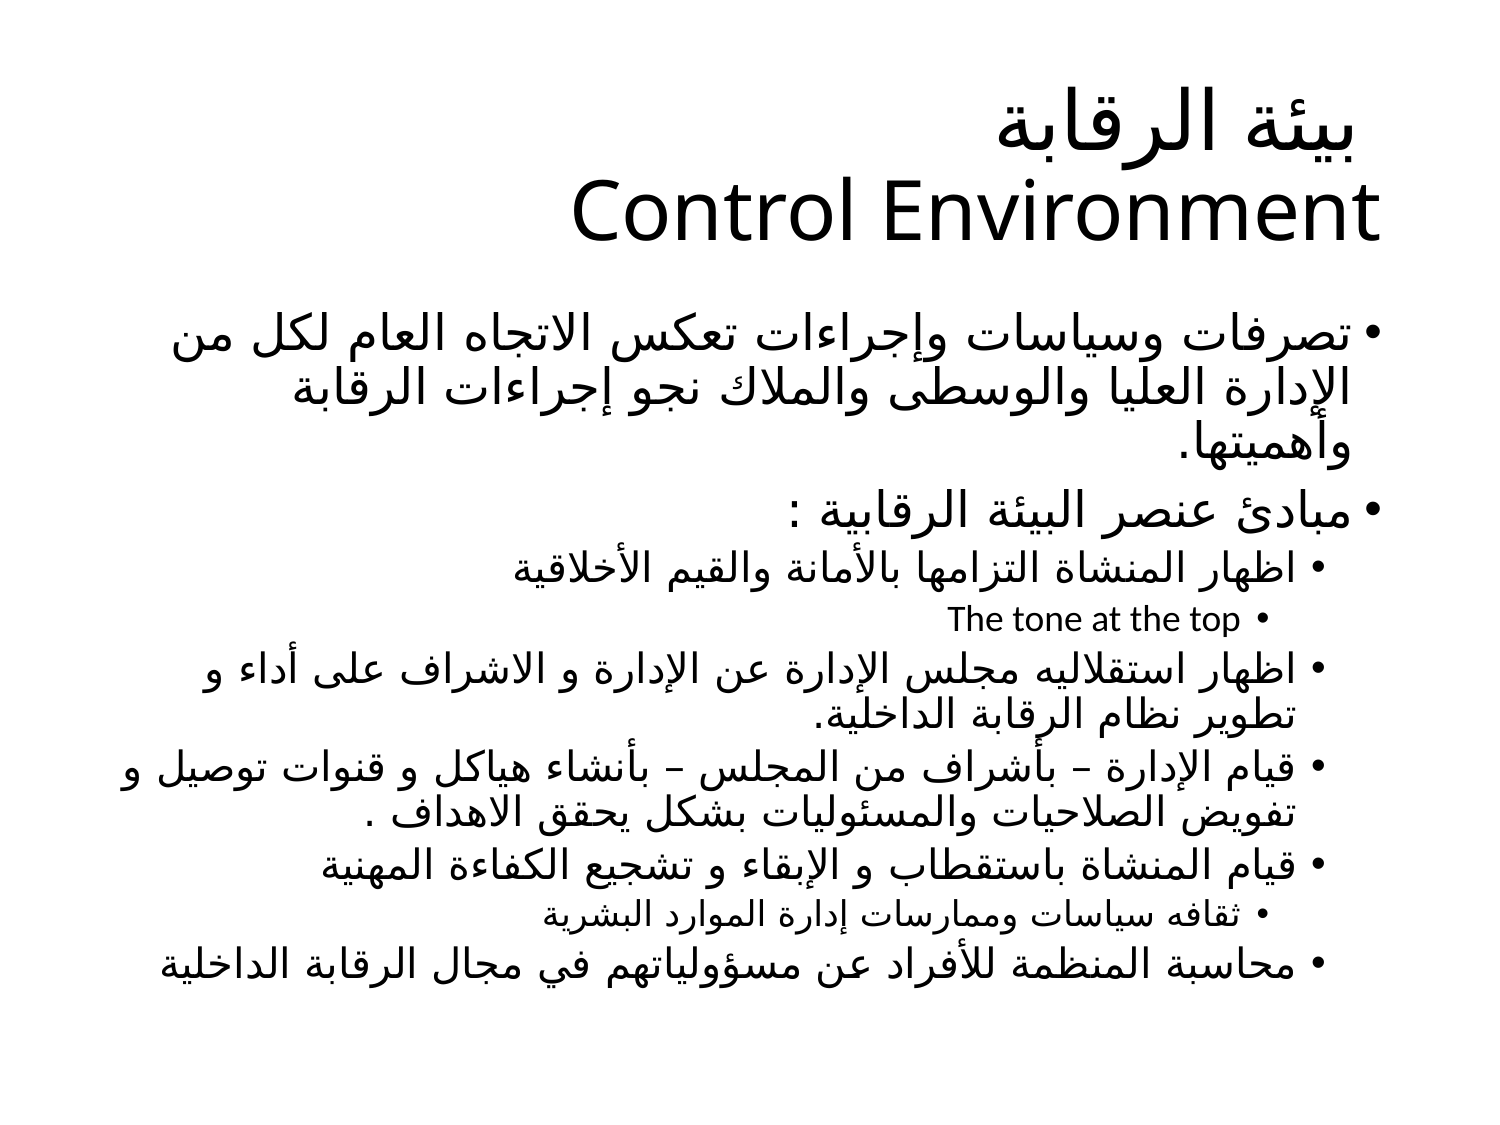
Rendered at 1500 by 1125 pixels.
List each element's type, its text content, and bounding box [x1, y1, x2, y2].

title بيئة الرقابة Control Environment [103, 59, 1397, 278]
list تصرفات وسياسات وإجراءات تعكس الاتجاه العام لكل من الإدارة العليا والوسطى والملاك نجو إجراءات الرقابة وأهميتها. مبادئ عنصر البيئة الرقابیة : اظهار المنشاة التزامها بالأمانة والقيم الأخلاقية The tone at the top اظهار استقلاليه مجلس الإدارة عن الإدارة و الاشراف على أداء و تطوير نظام الرقابة الداخلية. قيام الإدارة – بأشراف من المجلس – بأنشاء هياكل و قنوات توصيل و تفويض الصلاحيات والمسئوليات بشكل يحقق الاهداف . قيام المنشاة باستقطاب و الإبقاء و تشجيع الكفاءة المهنية ثقافه سياسات وممارسات إدارة الموارد البشرية محاسبة المنظمة للأفراد عن مسؤولياتهم في مجال الرقابة الداخلية [103, 299, 1397, 1014]
